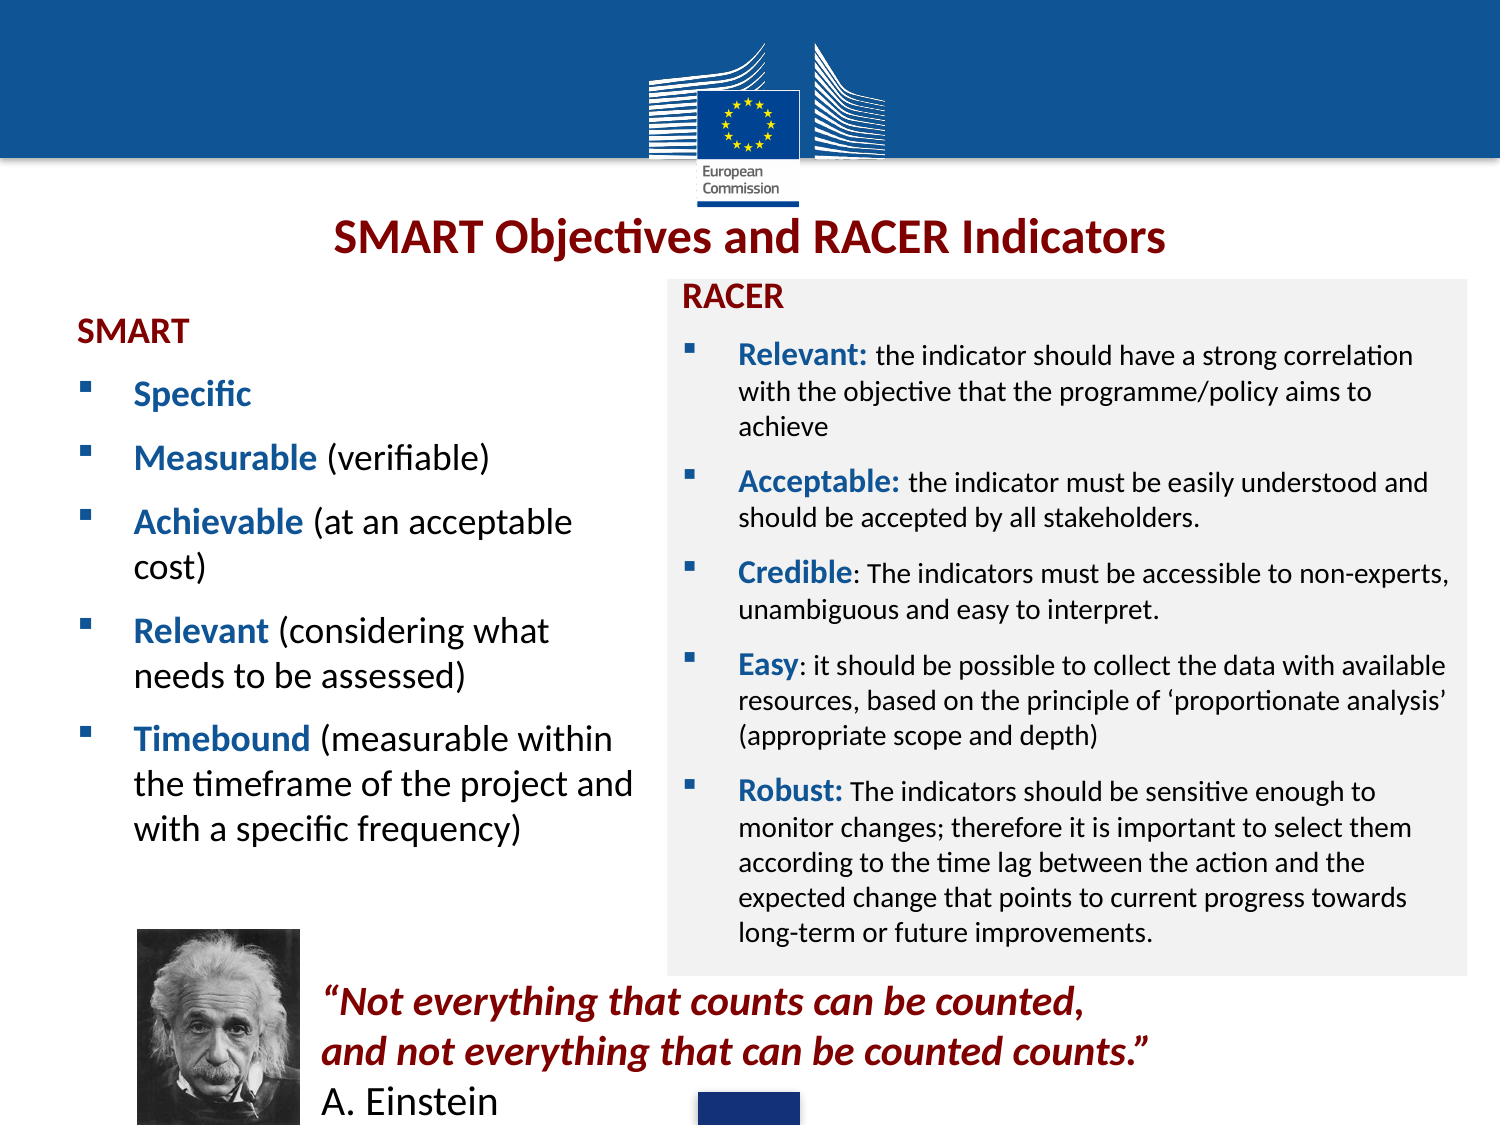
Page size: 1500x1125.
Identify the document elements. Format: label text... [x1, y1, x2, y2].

picture [137, 928, 301, 1125]
picture [649, 42, 885, 196]
text_box SMART Objectives and RACER Indicators [0, 196, 1500, 271]
text_box RACER Relevant: the indicator should have a strong correlation with the objective that the programme/policy aims to achieve Acceptable: the indicator must be easily understood and should be accepted by all stakeholders. Credible: The indicators must be accessible to non-experts, unambiguous and easy to interpret. Easy: it should be possible to collect the data with available resources, based on the principle of ‘proportionate analysis’ (appropriate scope and depth) Robust: The indicators should be sensitive enough to monitor changes; therefore it is important to select them according to the time lag between the action and the expected change that points to current progress towards long-term or future improvements. [667, 278, 1468, 976]
text_box “Not everything that counts can be counted, and not everything that can be counted counts.” A. Einstein [306, 966, 1388, 1125]
text_box SMART Specific Measurable (verifiable) Achievable (at an acceptable cost) Relevant (considering what needs to be assessed) Timebound (measurable within the timeframe of the project and with a specific frequency) [62, 313, 650, 902]
